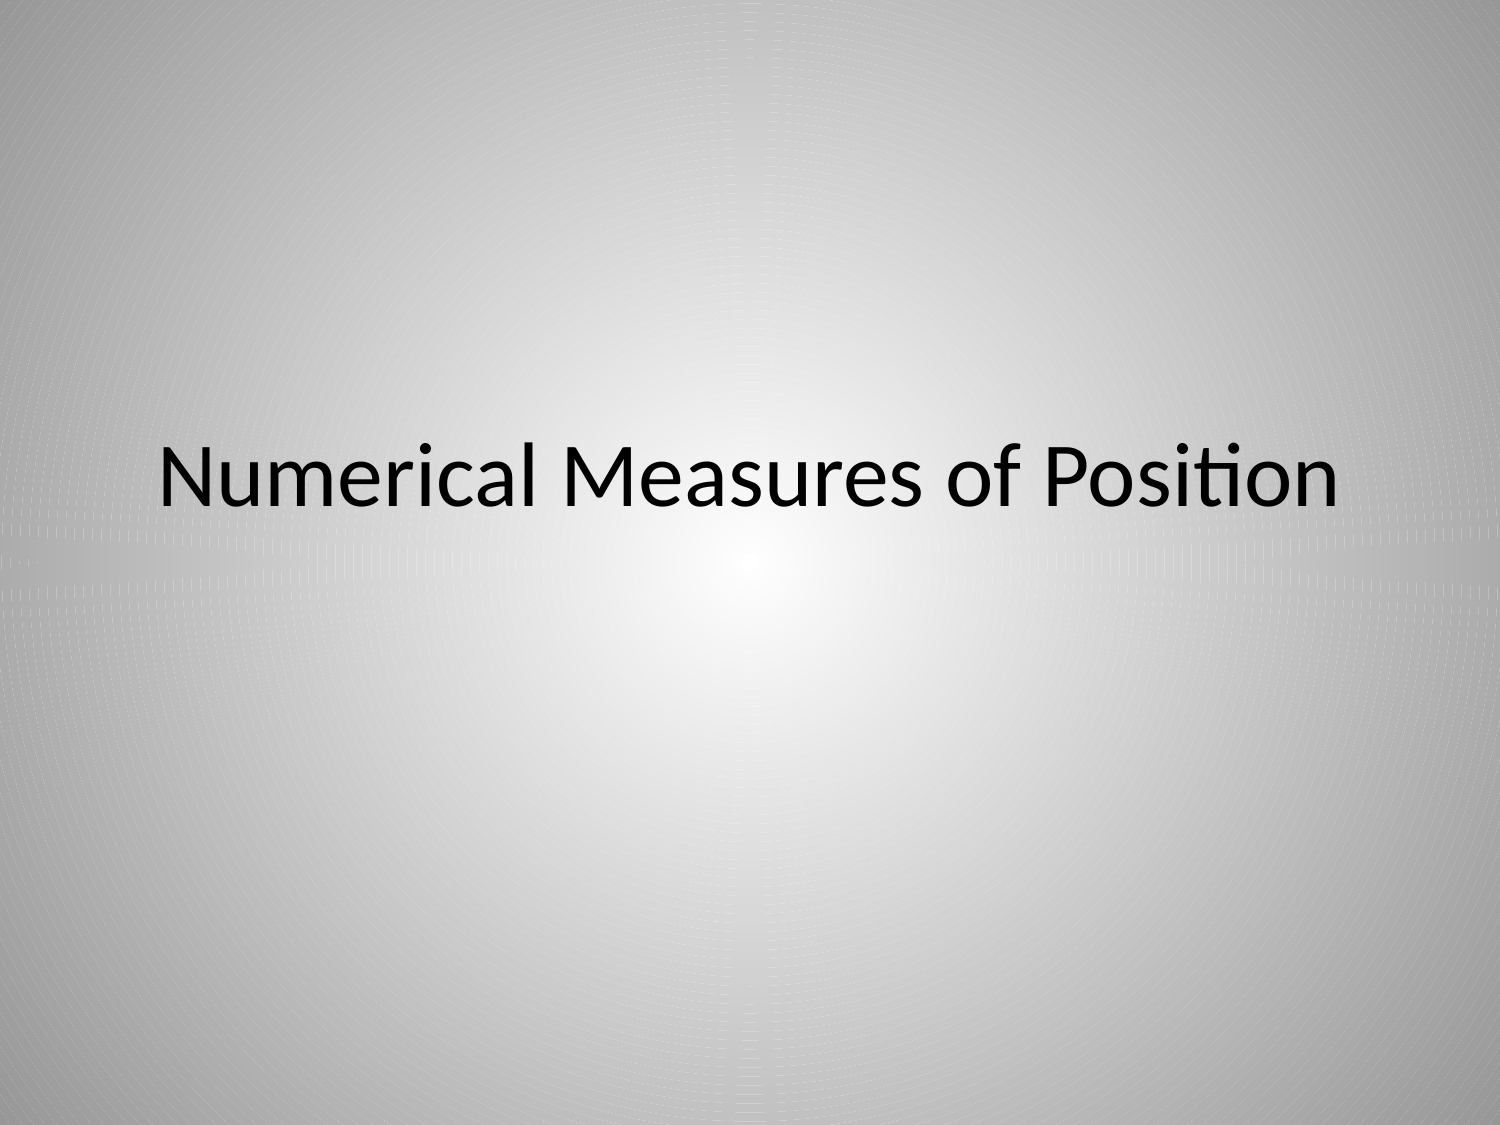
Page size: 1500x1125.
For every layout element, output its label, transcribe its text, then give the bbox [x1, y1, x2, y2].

title Numerical Measures of Position [112, 349, 1388, 591]
